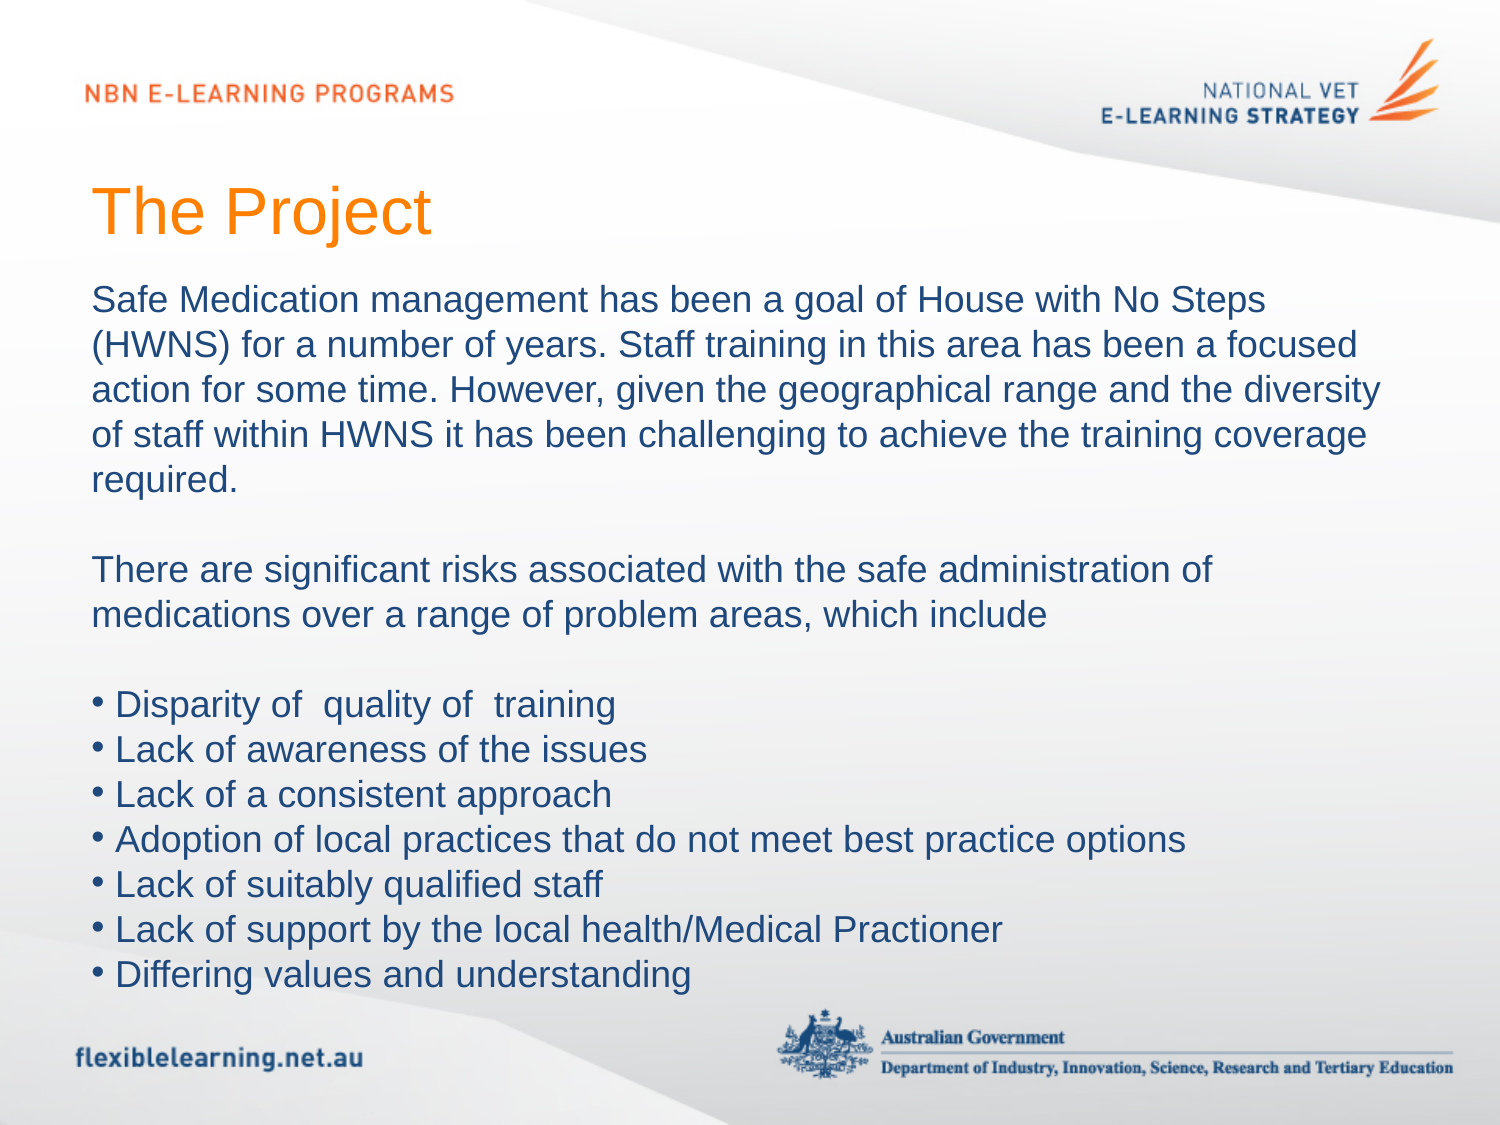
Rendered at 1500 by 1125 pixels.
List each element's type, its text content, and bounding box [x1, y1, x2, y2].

title The Project [76, 160, 1412, 267]
subtitle Safe Medication management has been a goal of House with No Steps (HWNS) for a number of years. Staff training in this area has been a focused action for some time. However, given the geographical range and the diversity of staff within HWNS it has been challenging to achieve the training coverage required. There are significant risks associated with the safe administration of medications over a range of problem areas, which include Disparity of quality of training Lack of awareness of the issues Lack of a consistent approach Adoption of local practices that do not meet best practice options Lack of suitably qualified staff Lack of support by the local health/Medical Practioner Differing values and understanding [76, 267, 1412, 1024]
picture [0, 0, 1500, 1125]
